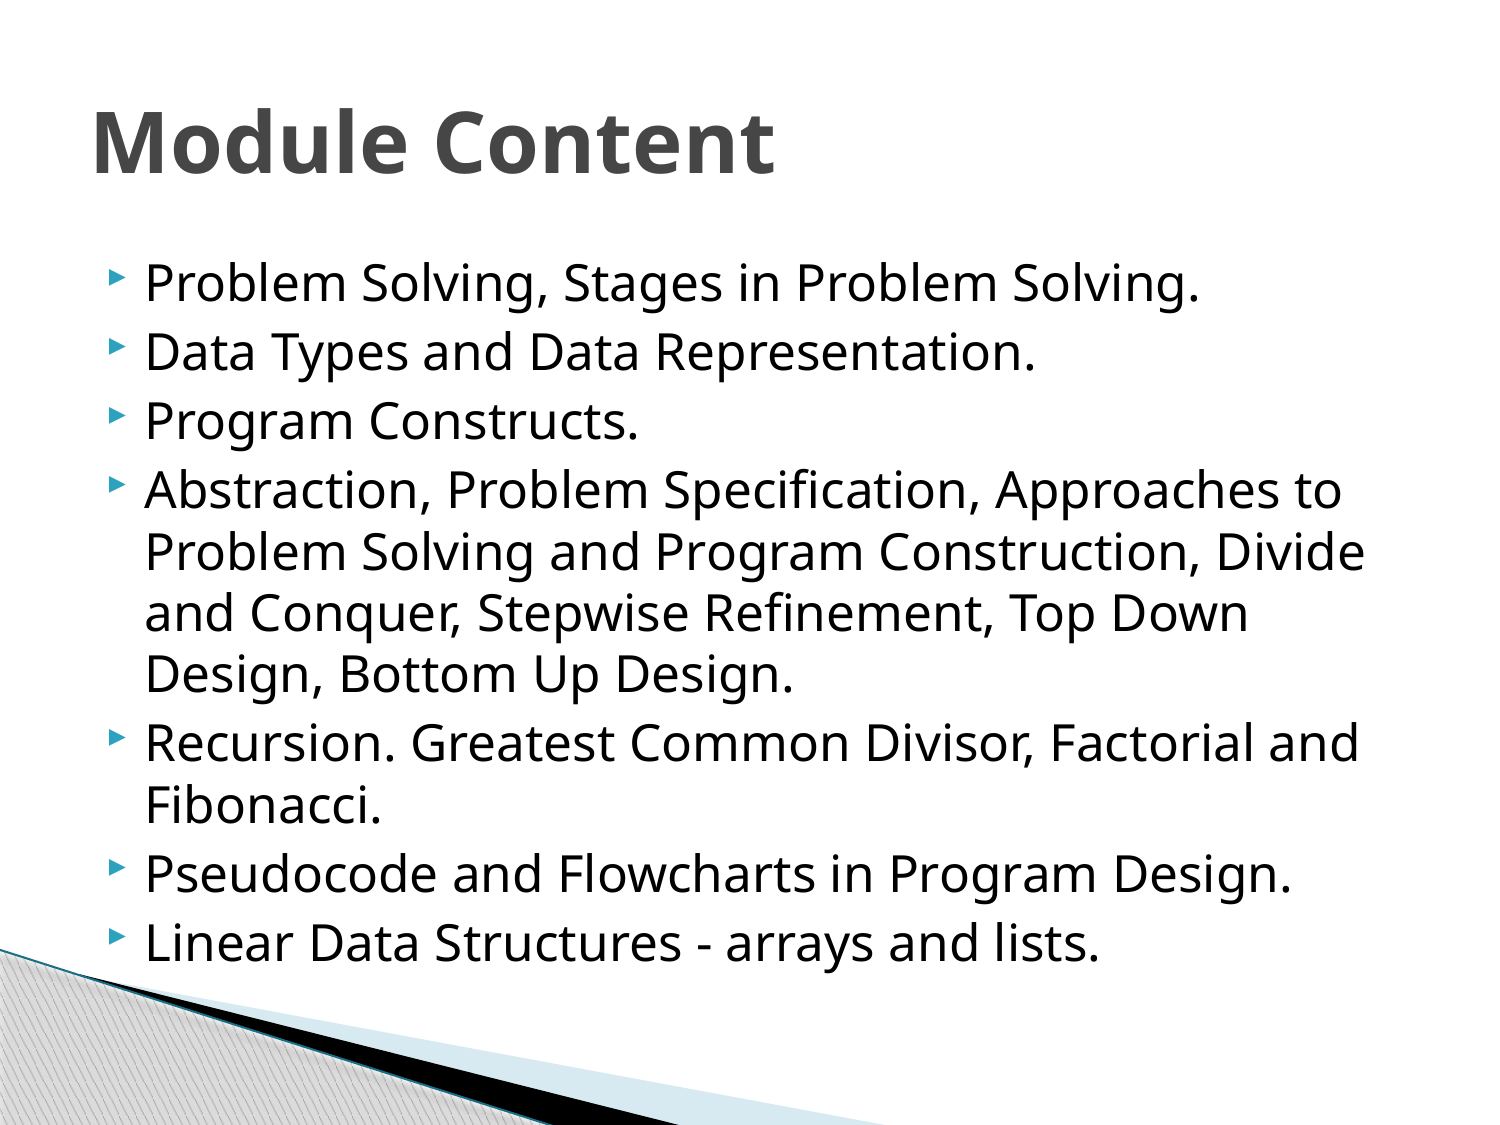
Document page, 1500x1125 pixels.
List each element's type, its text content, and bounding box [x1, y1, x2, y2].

title Module Content [75, 45, 1425, 233]
list Problem Solving, Stages in Problem Solving. Data Types and Data Representation. Program Constructs. Abstraction, Problem Specification, Approaches to Problem Solving and Program Construction, Divide and Conquer, Stepwise Refinement, Top Down Design, Bottom Up Design. Recursion. Greatest Common Divisor, Factorial and Fibonacci. Pseudocode and Flowcharts in Program Design. Linear Data Structures - arrays and lists. [75, 243, 1425, 986]
